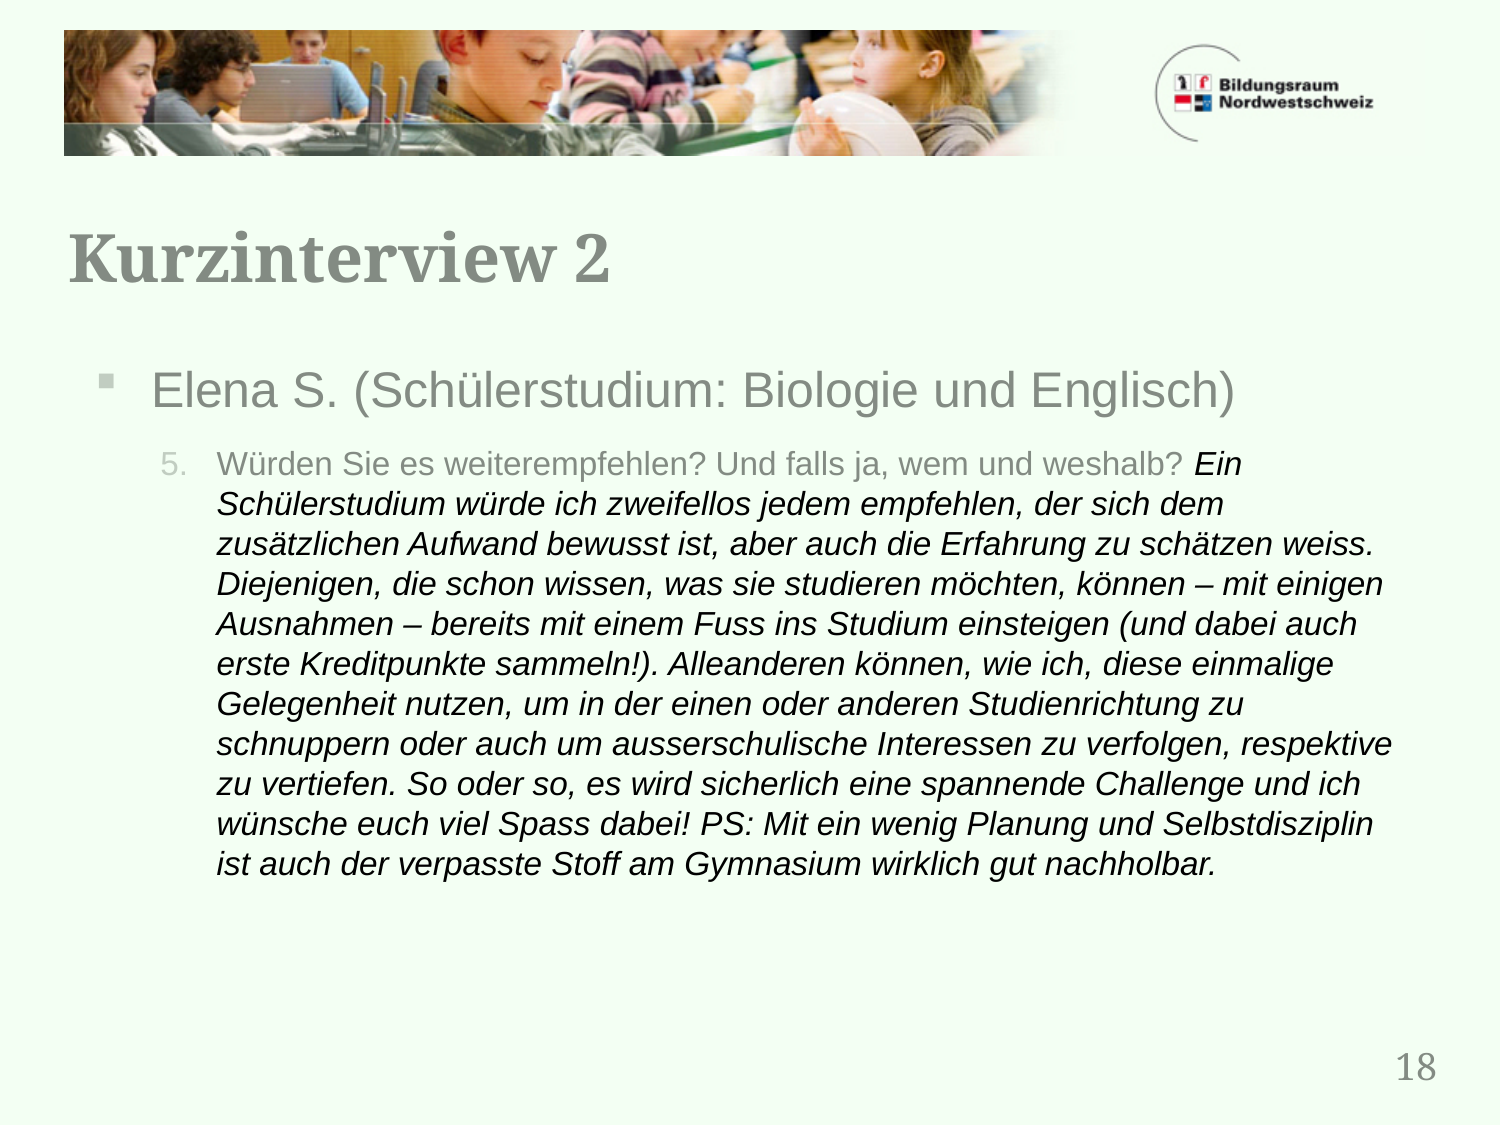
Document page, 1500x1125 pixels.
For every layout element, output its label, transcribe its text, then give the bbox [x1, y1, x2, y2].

slide_number 18 [1139, 1034, 1453, 1094]
title Kurzinterview 2 [53, 196, 1426, 315]
picture [64, 30, 1425, 156]
list Elena S. (Schülerstudium: Biologie und Englisch) Würden Sie es weiterempfehlen? Und falls ja, wem und weshalb? Ein Schülerstudium würde ich zweifellos jedem empfehlen, der sich dem zusätzlichen Aufwand bewusst ist, aber auch die Erfahrung zu schätzen weiss. Diejenigen, die schon wissen, was sie studieren möchten, können – mit einigen Ausnahmen – bereits mit einem Fuss ins Studium einsteigen (und dabei auch erste Kreditpunkte sammeln!). Alleanderen können, wie ich, diese einmalige Gelegenheit nutzen, um in der einen oder anderen Studienrichtung zu schnuppern oder auch um ausserschulische Interessen zu verfolgen, respektive zu vertiefen. So oder so, es wird sicherlich eine spannende Challenge und ich wünsche euch viel Spass dabei! PS: Mit ein wenig Planung und Selbstdisziplin ist auch der verpasste Stoff am Gymnasium wirklich gut nachholbar. [64, 350, 1447, 1035]
